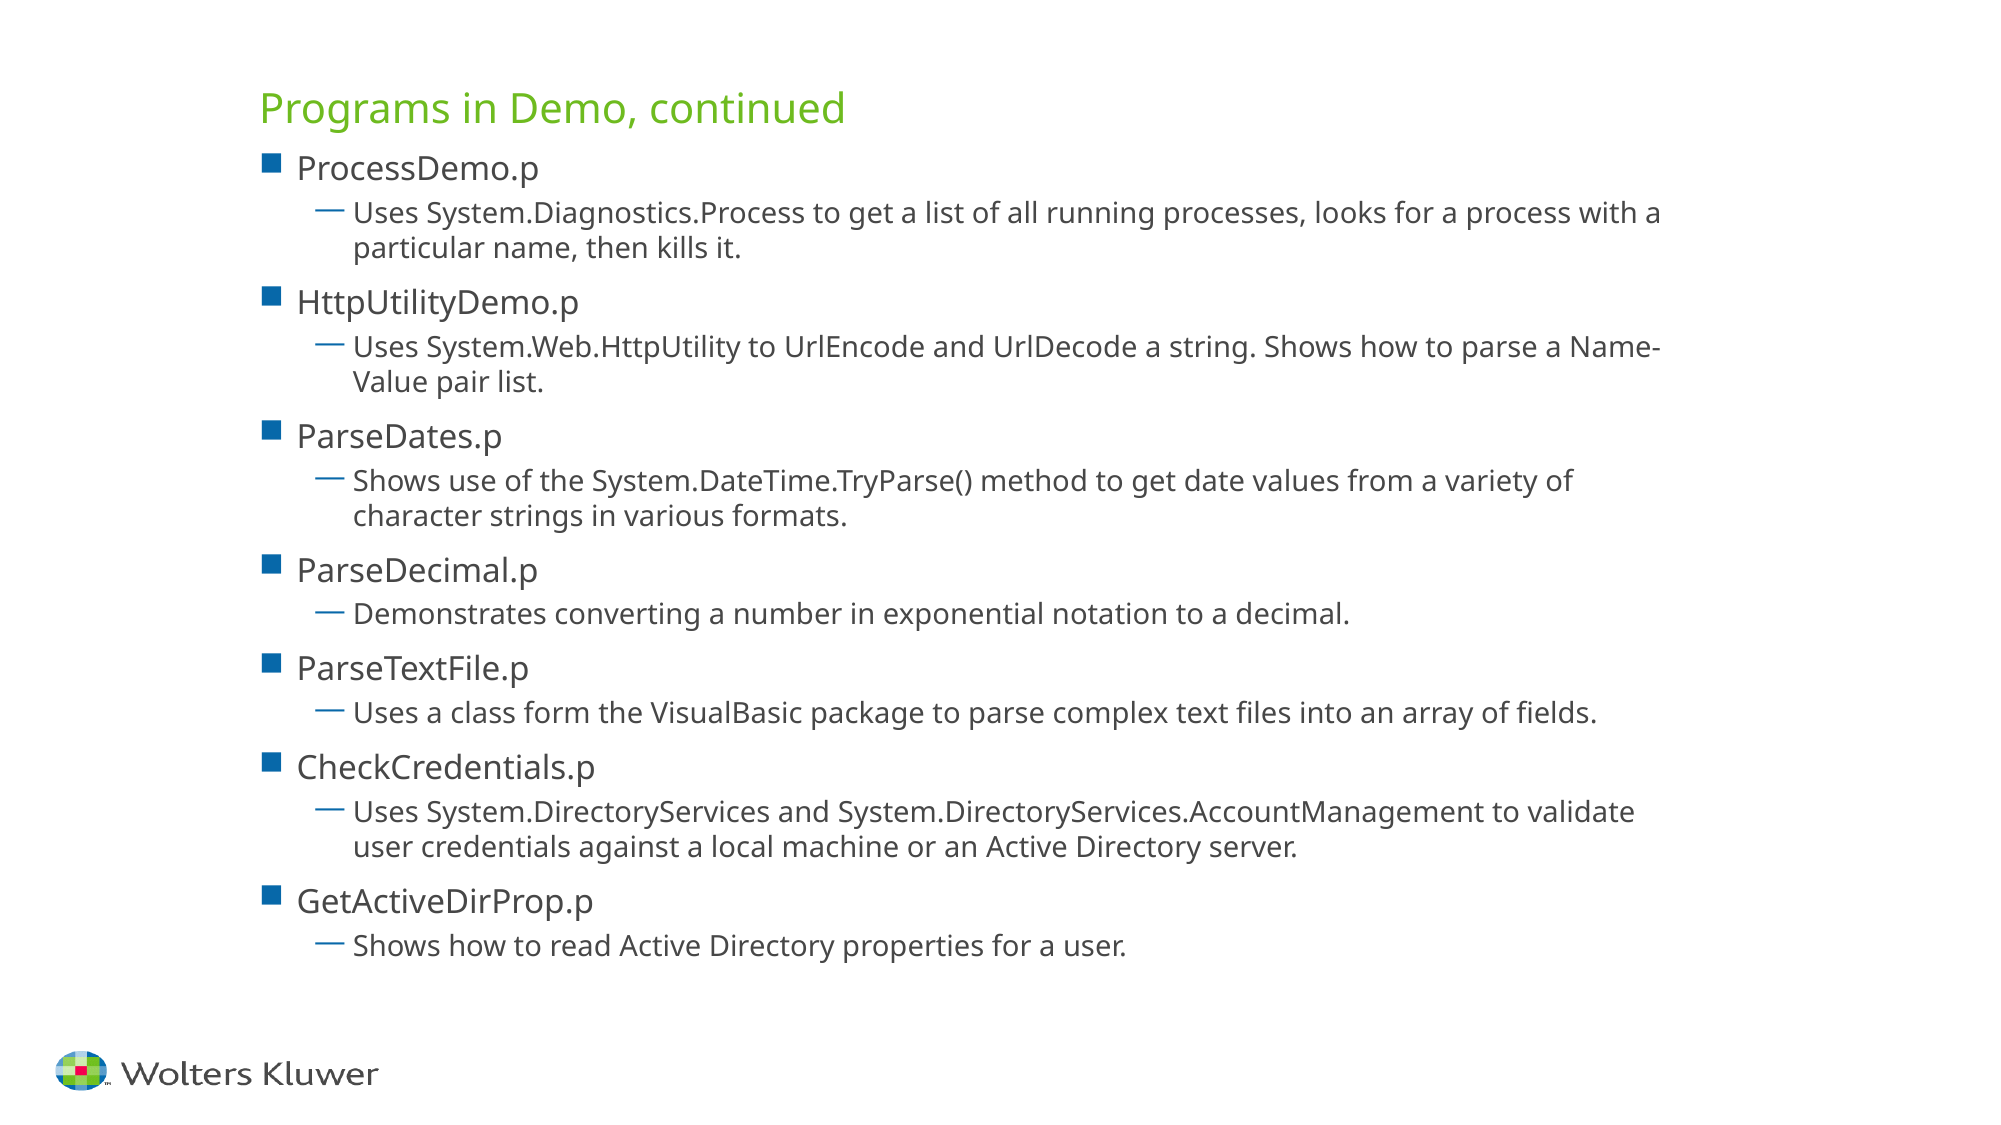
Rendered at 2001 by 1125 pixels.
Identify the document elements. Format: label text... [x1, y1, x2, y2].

list ProcessDemo.p Uses System.Diagnostics.Process to get a list of all running processes, looks for a process with a particular name, then kills it. HttpUtilityDemo.p Uses System.Web.HttpUtility to UrlEncode and UrlDecode a string. Shows how to parse a Name-Value pair list. ParseDates.p Shows use of the System.DateTime.TryParse() method to get date values from a variety of character strings in various formats. ParseDecimal.p Demonstrates converting a number in exponential notation to a decimal. ParseTextFile.p Uses a class form the VisualBasic package to parse complex text files into an array of fields. CheckCredentials.p Uses System.DirectoryServices and System.DirectoryServices.AccountManagement to validate user credentials against a local machine or an Active Directory server. GetActiveDirProp.p Shows how to read Active Directory properties for a user. [243, 139, 1695, 1000]
title Programs in Demo, continued [243, 73, 1695, 139]
